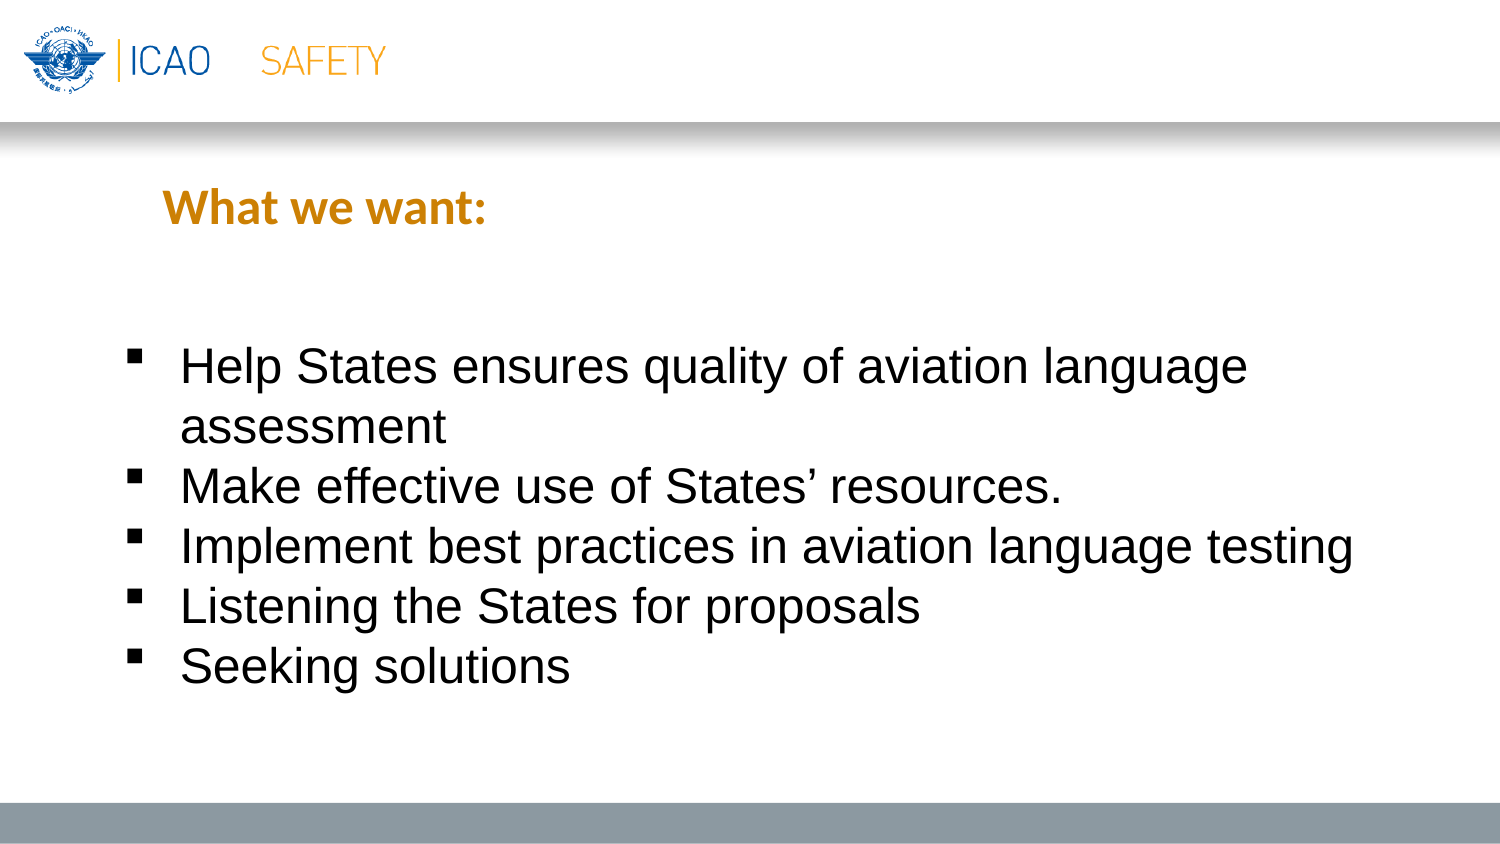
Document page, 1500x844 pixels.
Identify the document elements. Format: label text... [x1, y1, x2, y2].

picture [0, 0, 1500, 161]
list Help States ensures quality of aviation language assessment Make effective use of States’ resources. Implement best practices in aviation language testing Listening the States for proposals Seeking solutions [112, 327, 1463, 814]
text_box What we want: [147, 150, 1386, 247]
